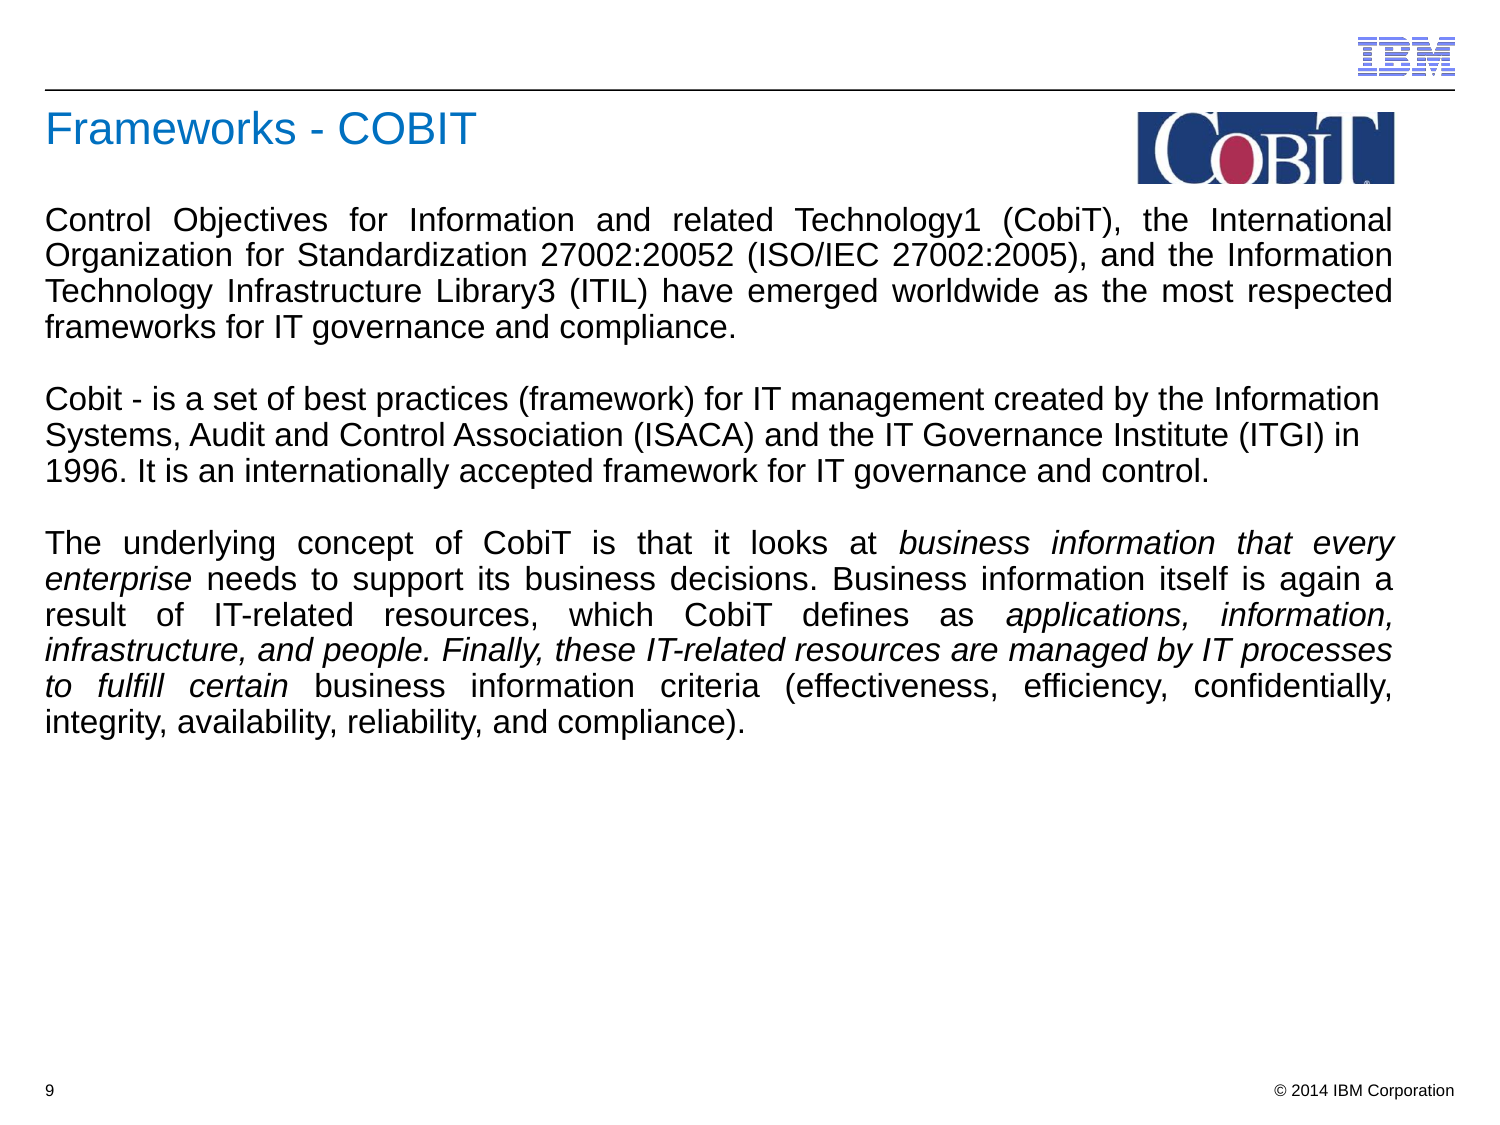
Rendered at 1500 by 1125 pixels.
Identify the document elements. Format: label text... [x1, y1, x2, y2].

text_box Control Objectives for Information and related Technology1 (CobiT), the International Organization for Standardization 27002:20052 (ISO/IEC 27002:2005), and the Information Technology Infrastructure Library3 (ITIL) have emerged worldwide as the most respected frameworks for IT governance and compliance. Cobit - is a set of best practices (framework) for IT management created by the Information Systems, Audit and Control Association (ISACA) and the IT Governance Institute (ITGI) in 1996. It is an internationally accepted framework for IT governance and control. The underlying concept of CobiT is that it looks at business information that every enterprise needs to support its business decisions. Business information itself is again a result of IT-related resources, which CobiT defines as applications, information, infrastructure, and people. Finally, these IT-related resources are managed by IT processes to fulfill certain business information criteria (effectiveness, efficiency, confidentially, integrity, availability, reliability, and compliance). [29, 194, 1410, 785]
picture [1132, 112, 1418, 184]
title Frameworks - COBIT [29, 97, 1456, 203]
picture [1358, 37, 1455, 76]
slide_number 9 [29, 1072, 91, 1103]
